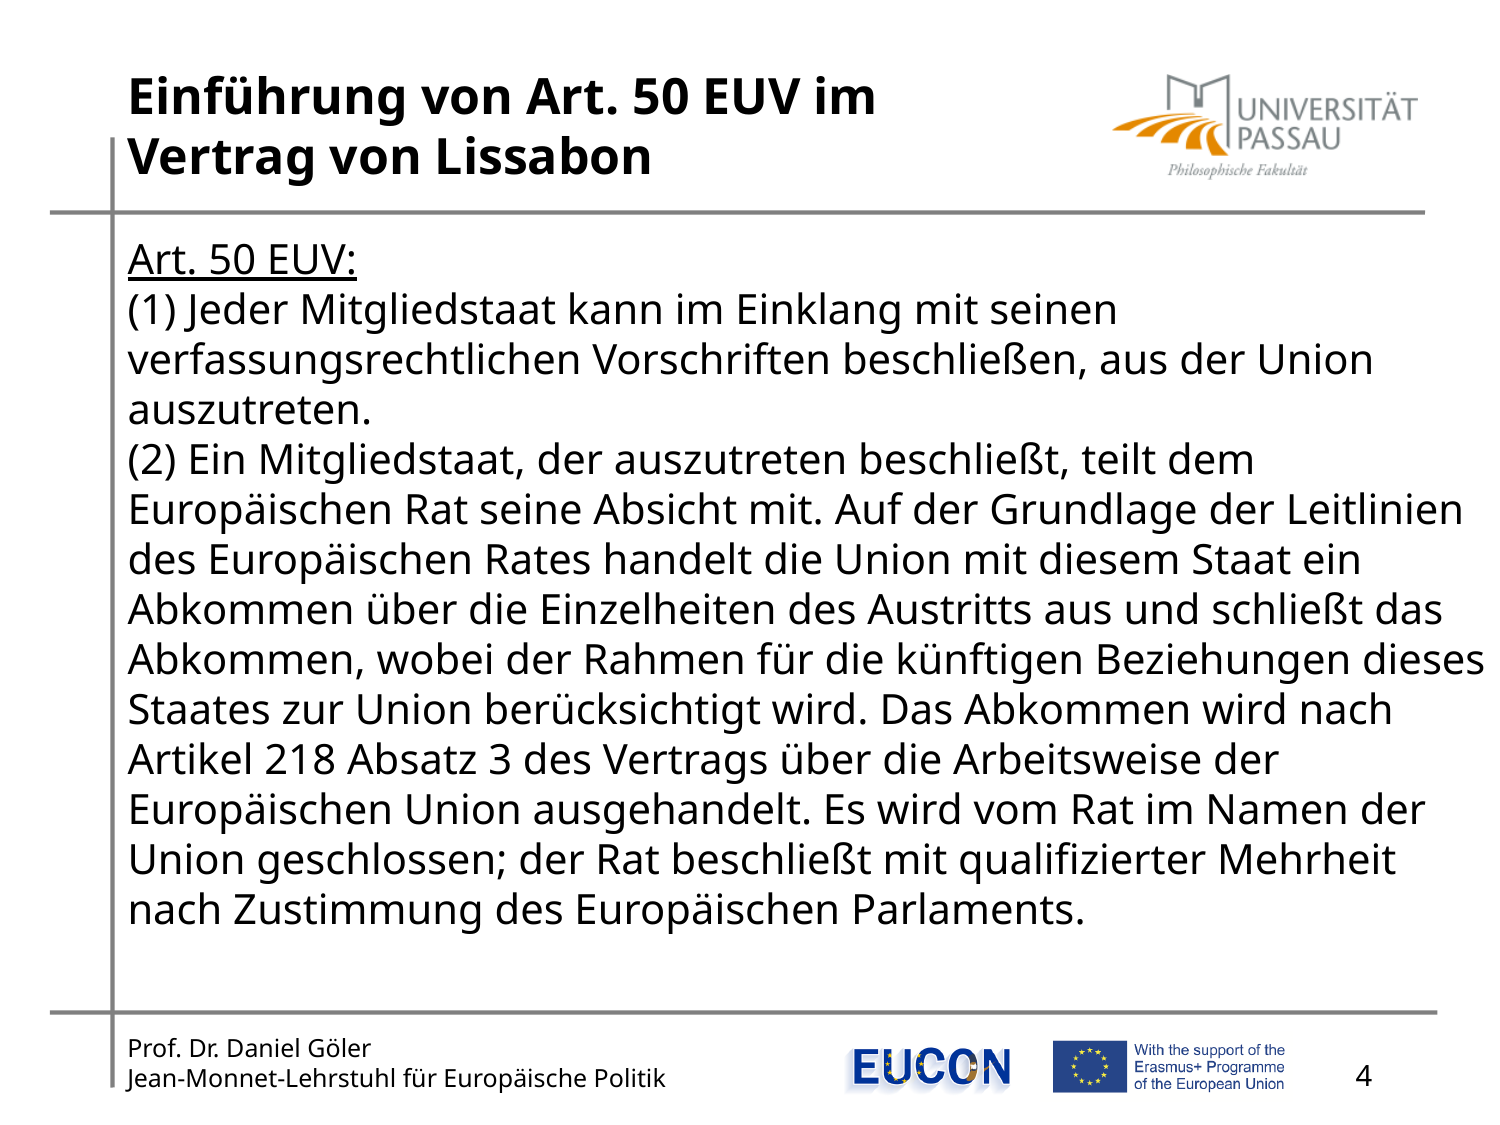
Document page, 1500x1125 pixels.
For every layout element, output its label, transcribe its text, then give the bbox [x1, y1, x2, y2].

title Einführung von Art. 50 EUV im Vertrag von Lissabon [112, 62, 1088, 188]
slide_number 4 [1074, 1049, 1388, 1125]
picture [837, 1031, 1293, 1102]
picture [1112, 74, 1418, 180]
list Art. 50 EUV: (1) Jeder Mitgliedstaat kann im Einklang mit seinen verfassungsrechtlichen Vorschriften beschließen, aus der Union auszutreten. (2) Ein Mitgliedstaat, der auszutreten beschließt, teilt dem Europäischen Rat seine Absicht mit. Auf der Grundlage der Leitlinien des Europäischen Rates handelt die Union mit diesem Staat ein Abkommen über die Einzelheiten des Austritts aus und schließt das Abkommen, wobei der Rahmen für die künftigen Beziehungen dieses Staates zur Union berücksichtigt wird. Das Abkommen wird nach Artikel 218 Absatz 3 des Vertrags über die Arbeitsweise der Europäischen Union ausgehandelt. Es wird vom Rat im Namen der Union geschlossen; der Rat beschließt mit qualifizierter Mehrheit nach Zustimmung des Europäischen Parlaments. [112, 224, 1500, 975]
